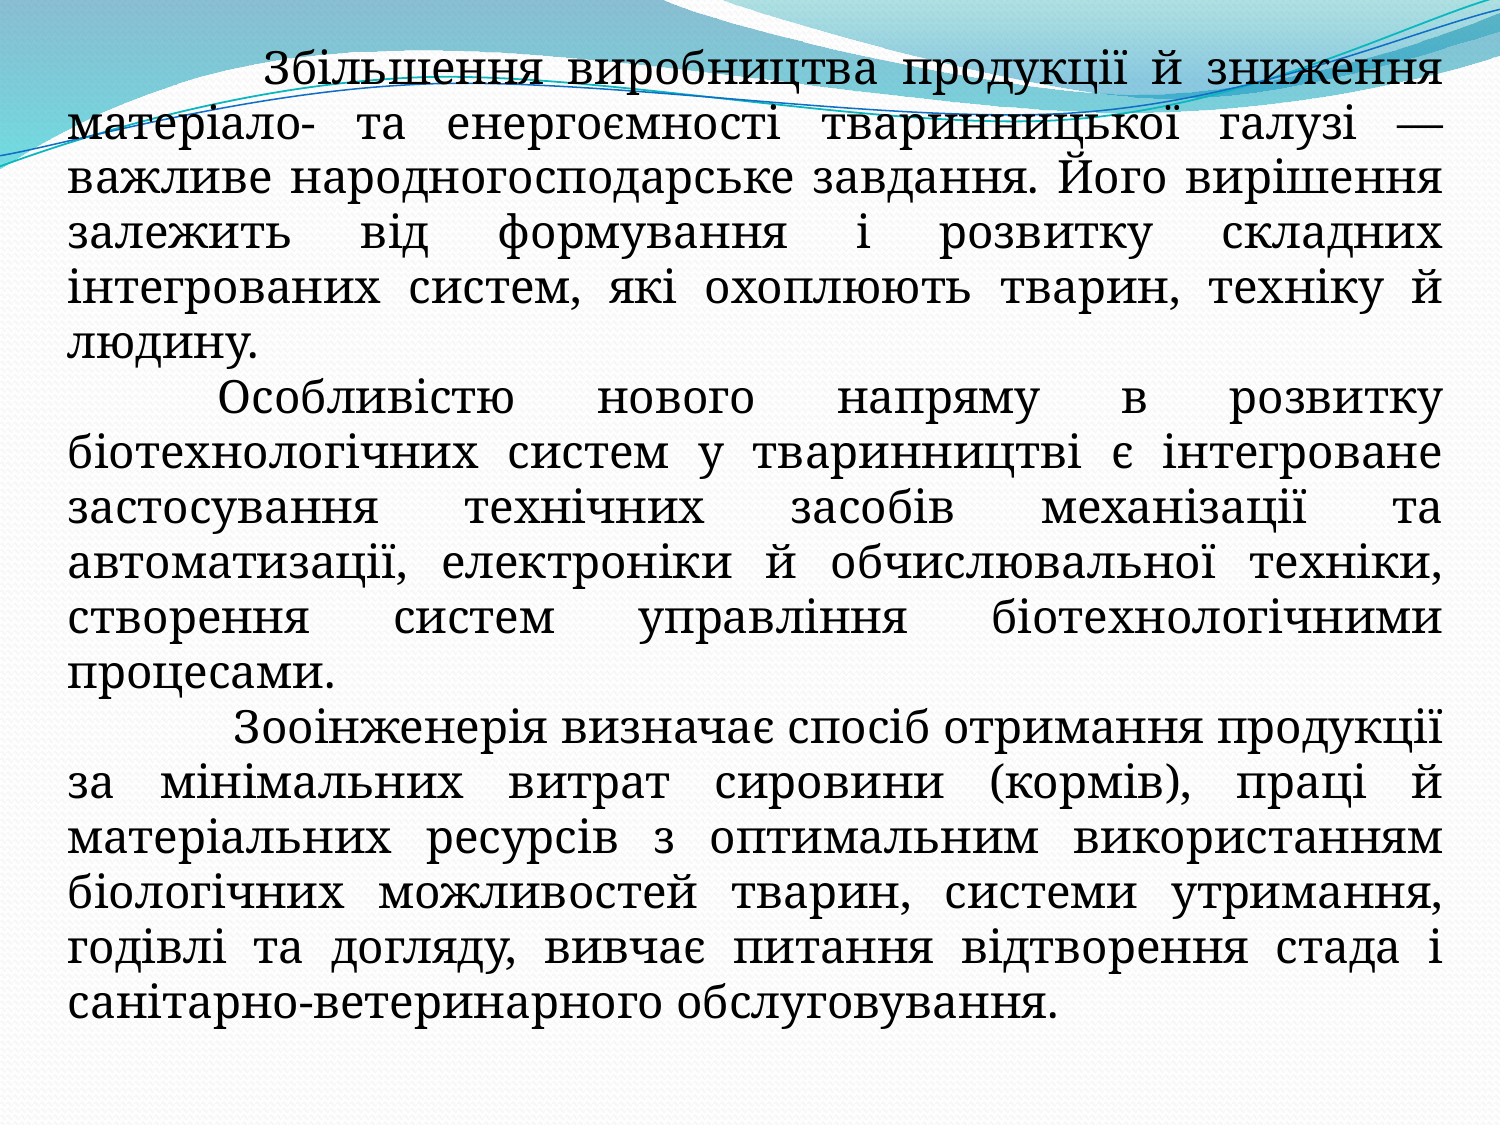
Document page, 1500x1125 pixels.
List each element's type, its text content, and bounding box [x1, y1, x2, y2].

text_box Збільшення виробництва продукції й зниження матеріало- та енергоємності тваринницької галузі — важливе народногосподарське завдання. Його вирішення залежить від формування і розвитку складних інтегрованих систем, які охоплюють тварин, техніку й людину. Особливістю нового напряму в розвитку біотехнологічних систем у тваринництві є інтегроване застосування технічних засобів механізації та автоматизації, електроніки й обчислювальної техніки, створення систем управління біотехнологічними процесами. Зооінженерія визначає спосіб отримання продукції за мінімальних витрат сировини (кормів), праці й матеріальних ресурсів з оптимальним використанням біологічних можливостей тварин, системи утримання, годівлі та догляду, вивчає питання відтворення стада і санітарно-ветеринарного обслуговування. [53, 30, 1459, 1081]
